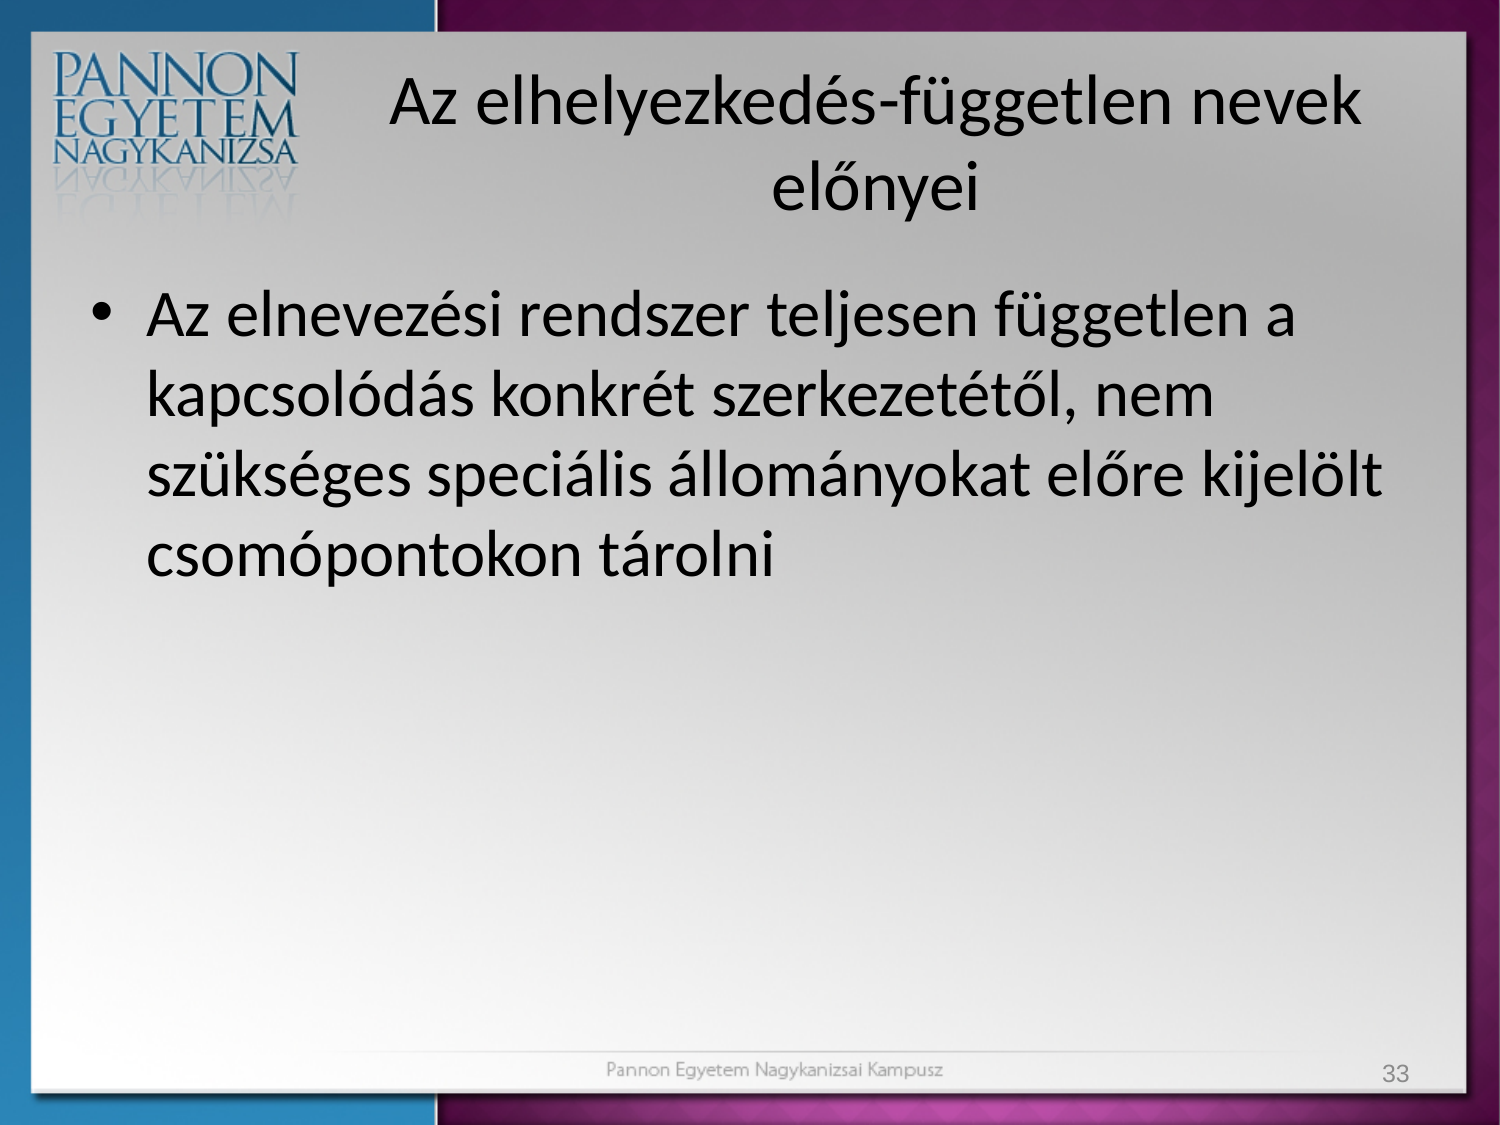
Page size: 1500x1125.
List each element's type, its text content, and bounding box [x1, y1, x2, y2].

list Az elnevezési rendszer teljesen független a kapcsolódás konkrét szerkezetétől, nem szükséges speciális állományokat előre kijelölt csomópontokon tárolni [75, 262, 1425, 1038]
slide_number 33 [1074, 1042, 1425, 1103]
title Az elhelyezkedés-független nevek előnyei [328, 45, 1425, 233]
picture [0, 0, 1500, 1125]
